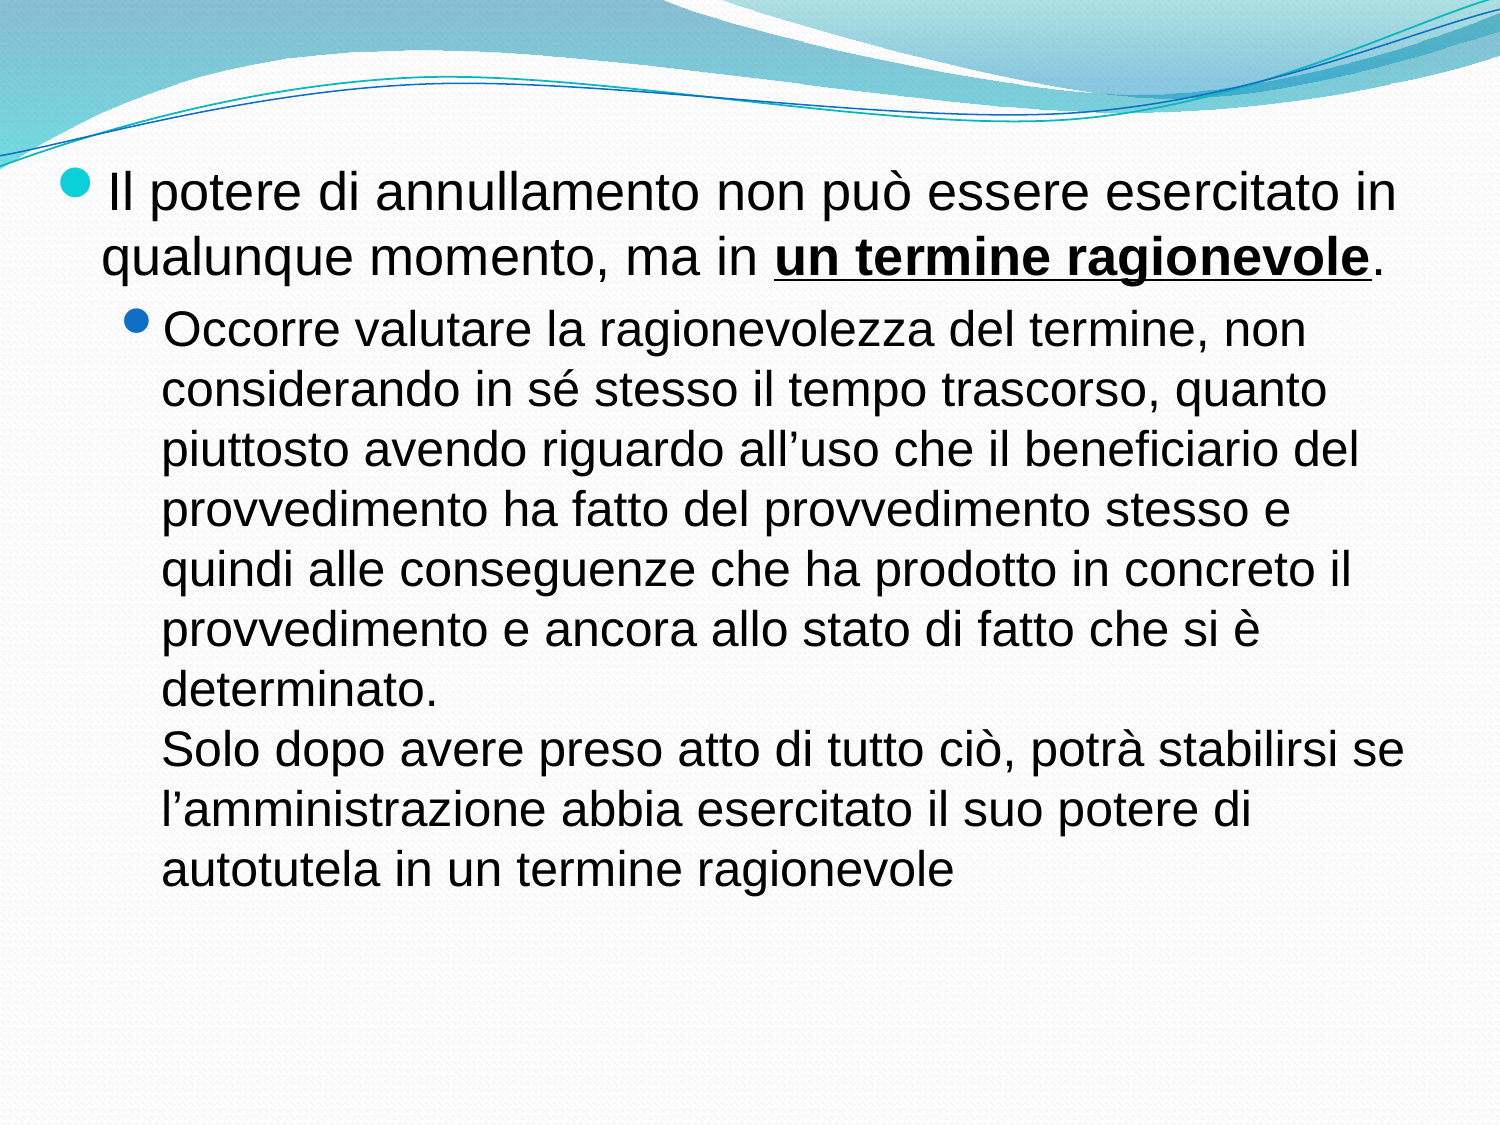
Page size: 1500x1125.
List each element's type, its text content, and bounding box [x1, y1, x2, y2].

list Il potere di annullamento non può essere esercitato in qualunque momento, ma in un termine ragionevole. Occorre valutare la ragionevolezza del termine, non considerando in sé stesso il tempo trascorso, quanto piuttosto avendo riguardo all’uso che il beneficiario del provvedimento ha fatto del provvedimento stesso e quindi alle conseguenze che ha prodotto in concreto il provvedimento e ancora allo stato di fatto che si è determinato. Solo dopo avere preso atto di tutto ciò, potrà stabilirsi se l’amministrazione abbia esercitato il suo potere di autotutela in un termine ragionevole [41, 149, 1425, 1038]
